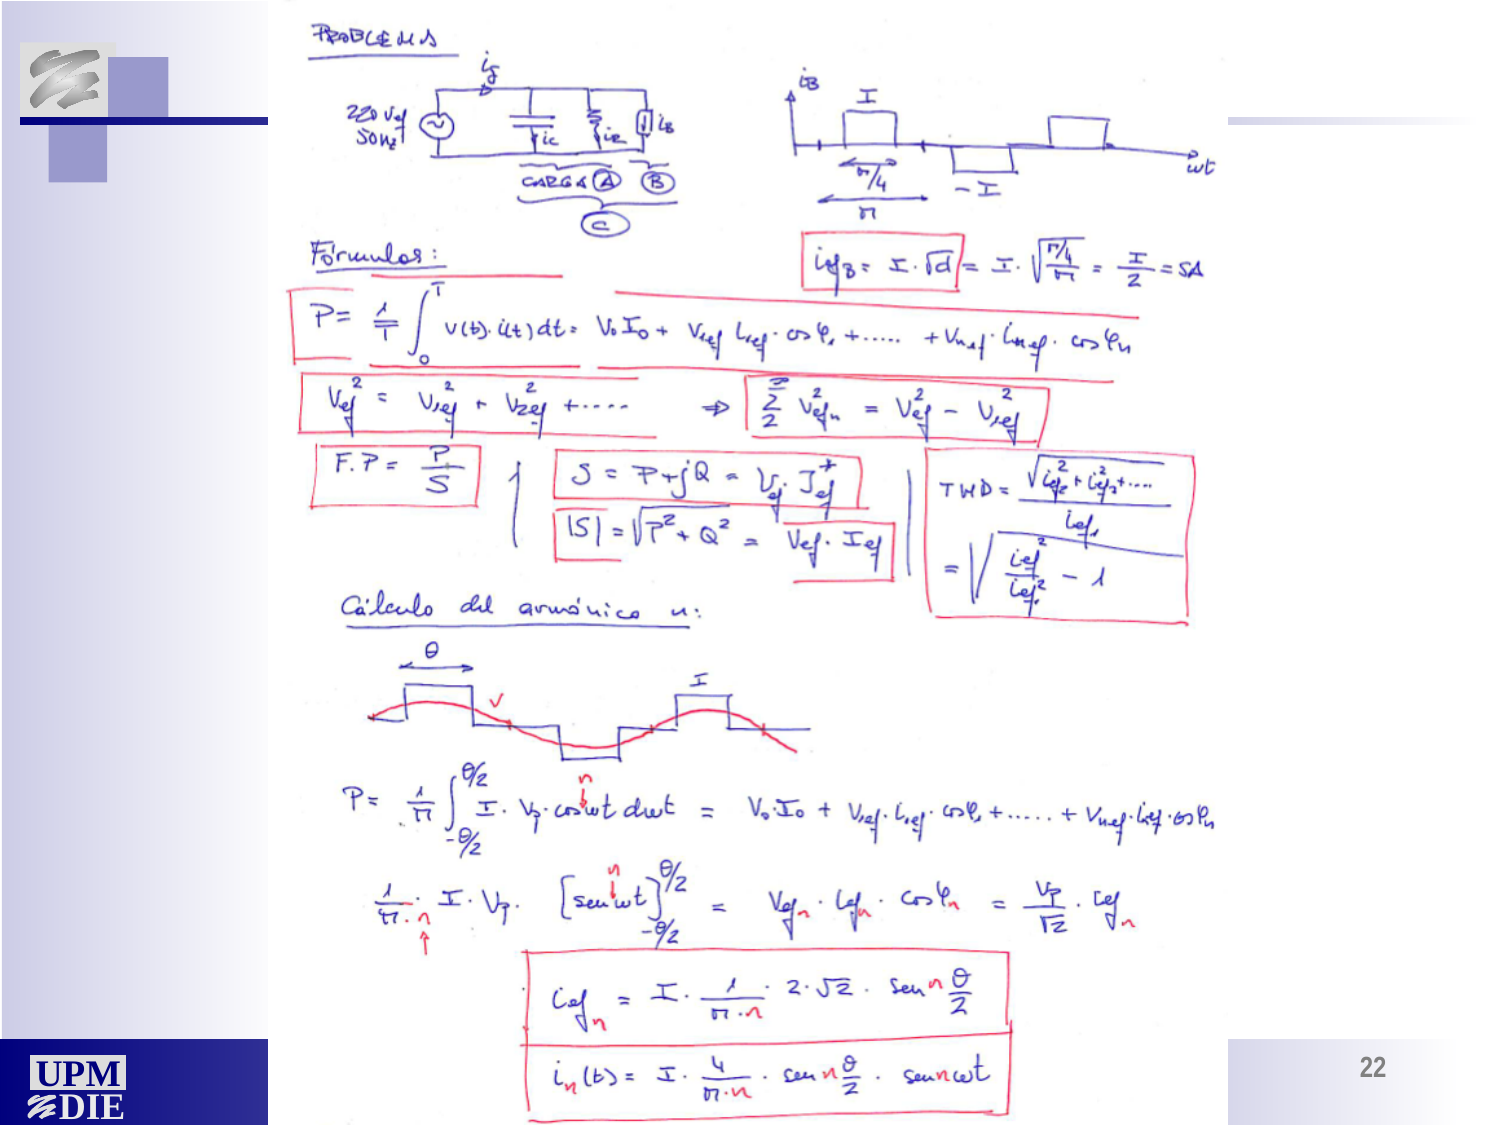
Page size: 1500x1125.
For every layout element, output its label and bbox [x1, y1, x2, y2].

picture [268, 0, 1228, 1125]
